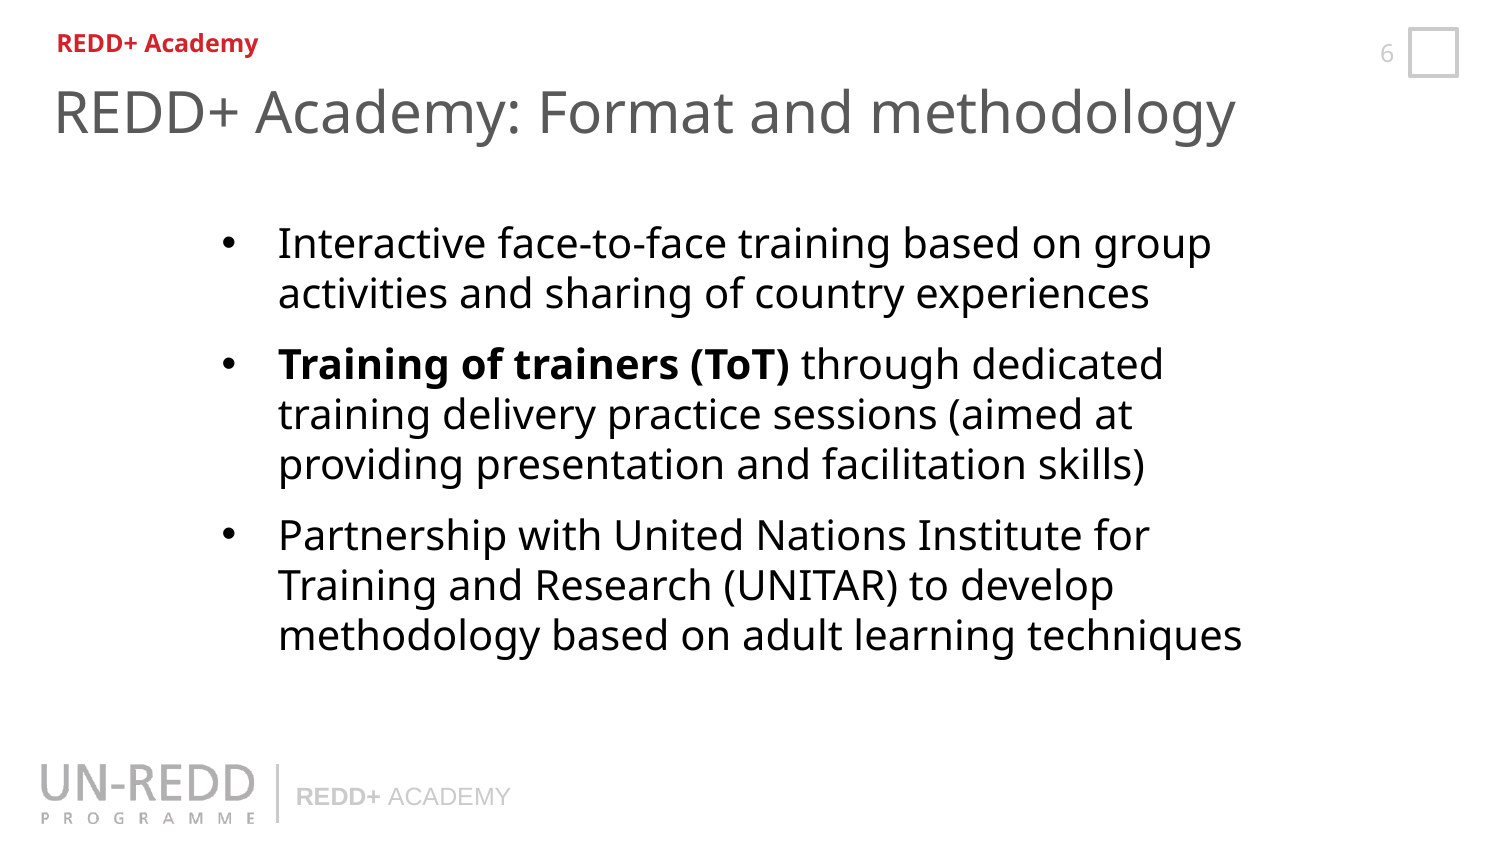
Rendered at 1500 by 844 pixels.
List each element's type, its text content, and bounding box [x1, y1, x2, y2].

list Interactive face-to-face training based on group activities and sharing of country experiences Training of trainers (ToT) through dedicated training delivery practice sessions (aimed at providing presentation and facilitation skills) Partnership with United Nations Institute for Training and Research (UNITAR) to develop methodology based on adult learning techniques [206, 209, 1329, 753]
picture [41, 764, 254, 824]
list REDD+ Academy [41, 20, 821, 68]
list REDD+ Academy: Format and methodology [38, 67, 1294, 186]
